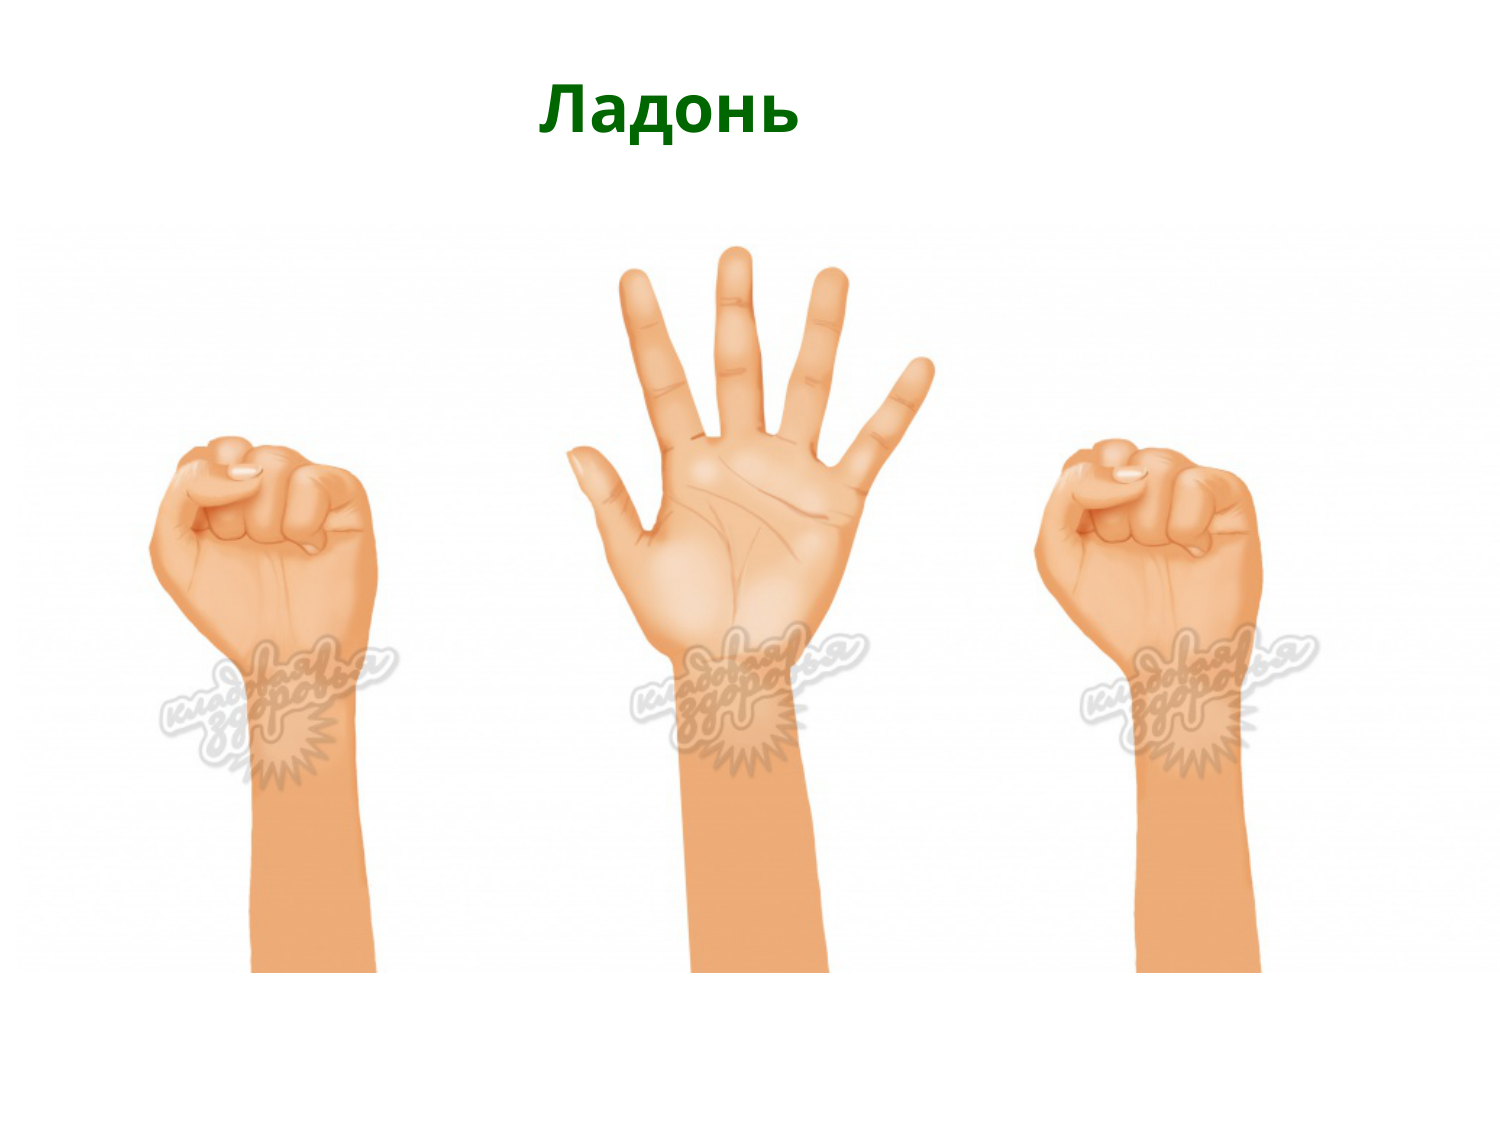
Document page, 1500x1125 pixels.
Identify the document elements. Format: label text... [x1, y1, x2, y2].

picture [17, 222, 1500, 973]
text_box Ладонь [524, 58, 816, 154]
